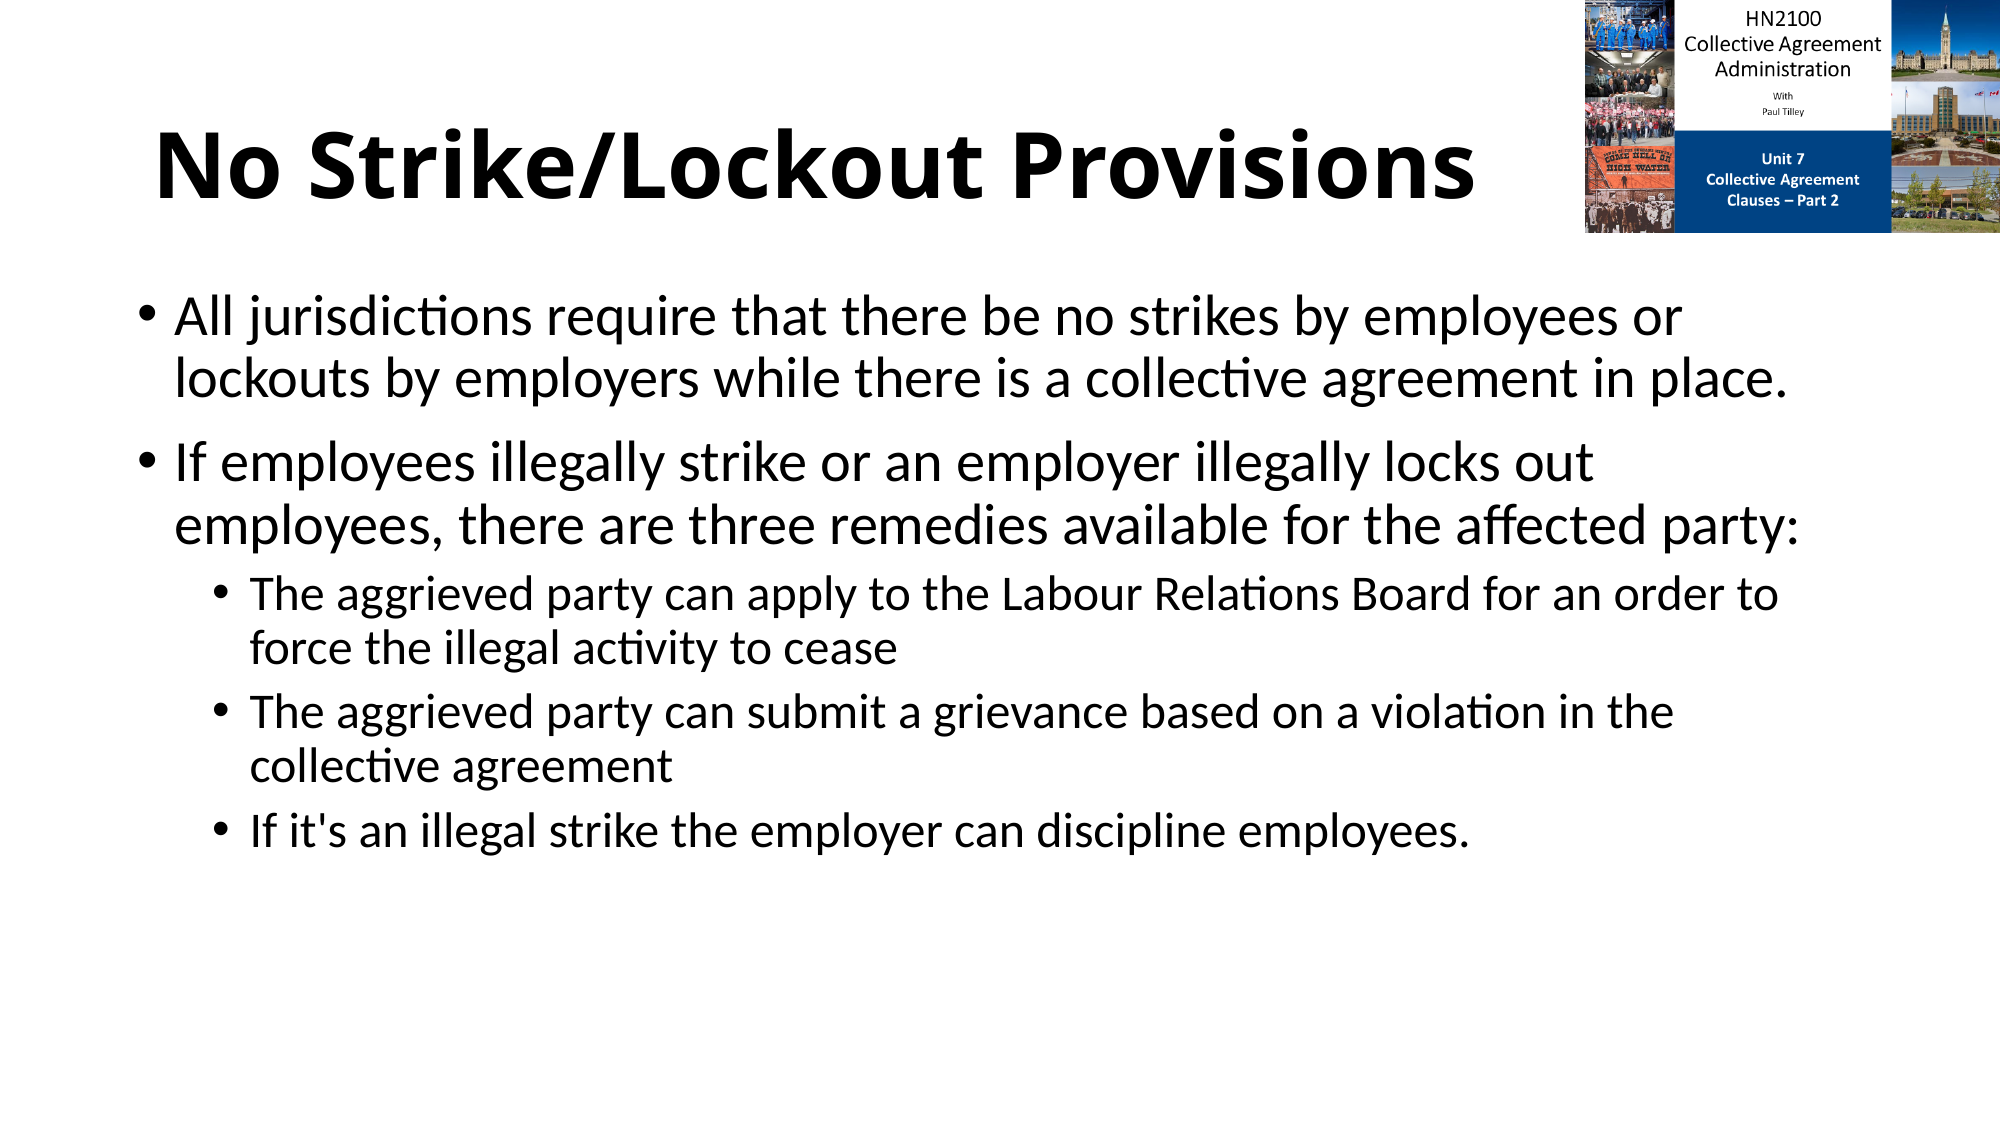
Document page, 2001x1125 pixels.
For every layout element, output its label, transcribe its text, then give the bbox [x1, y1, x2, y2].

title No Strike/Lockout Provisions [137, 59, 1863, 278]
list All jurisdictions require that there be no strikes by employees or lockouts by employers while there is a collective agreement in place. If employees illegally strike or an employer illegally locks out employees, there are three remedies available for the affected party: The aggrieved party can apply to the Labour Relations Board for an order to force the illegal activity to cease The aggrieved party can submit a grievance based on a violation in the collective agreement If it's an illegal strike the employer can discipline employees. [122, 277, 1848, 992]
picture [1585, 0, 2000, 233]
